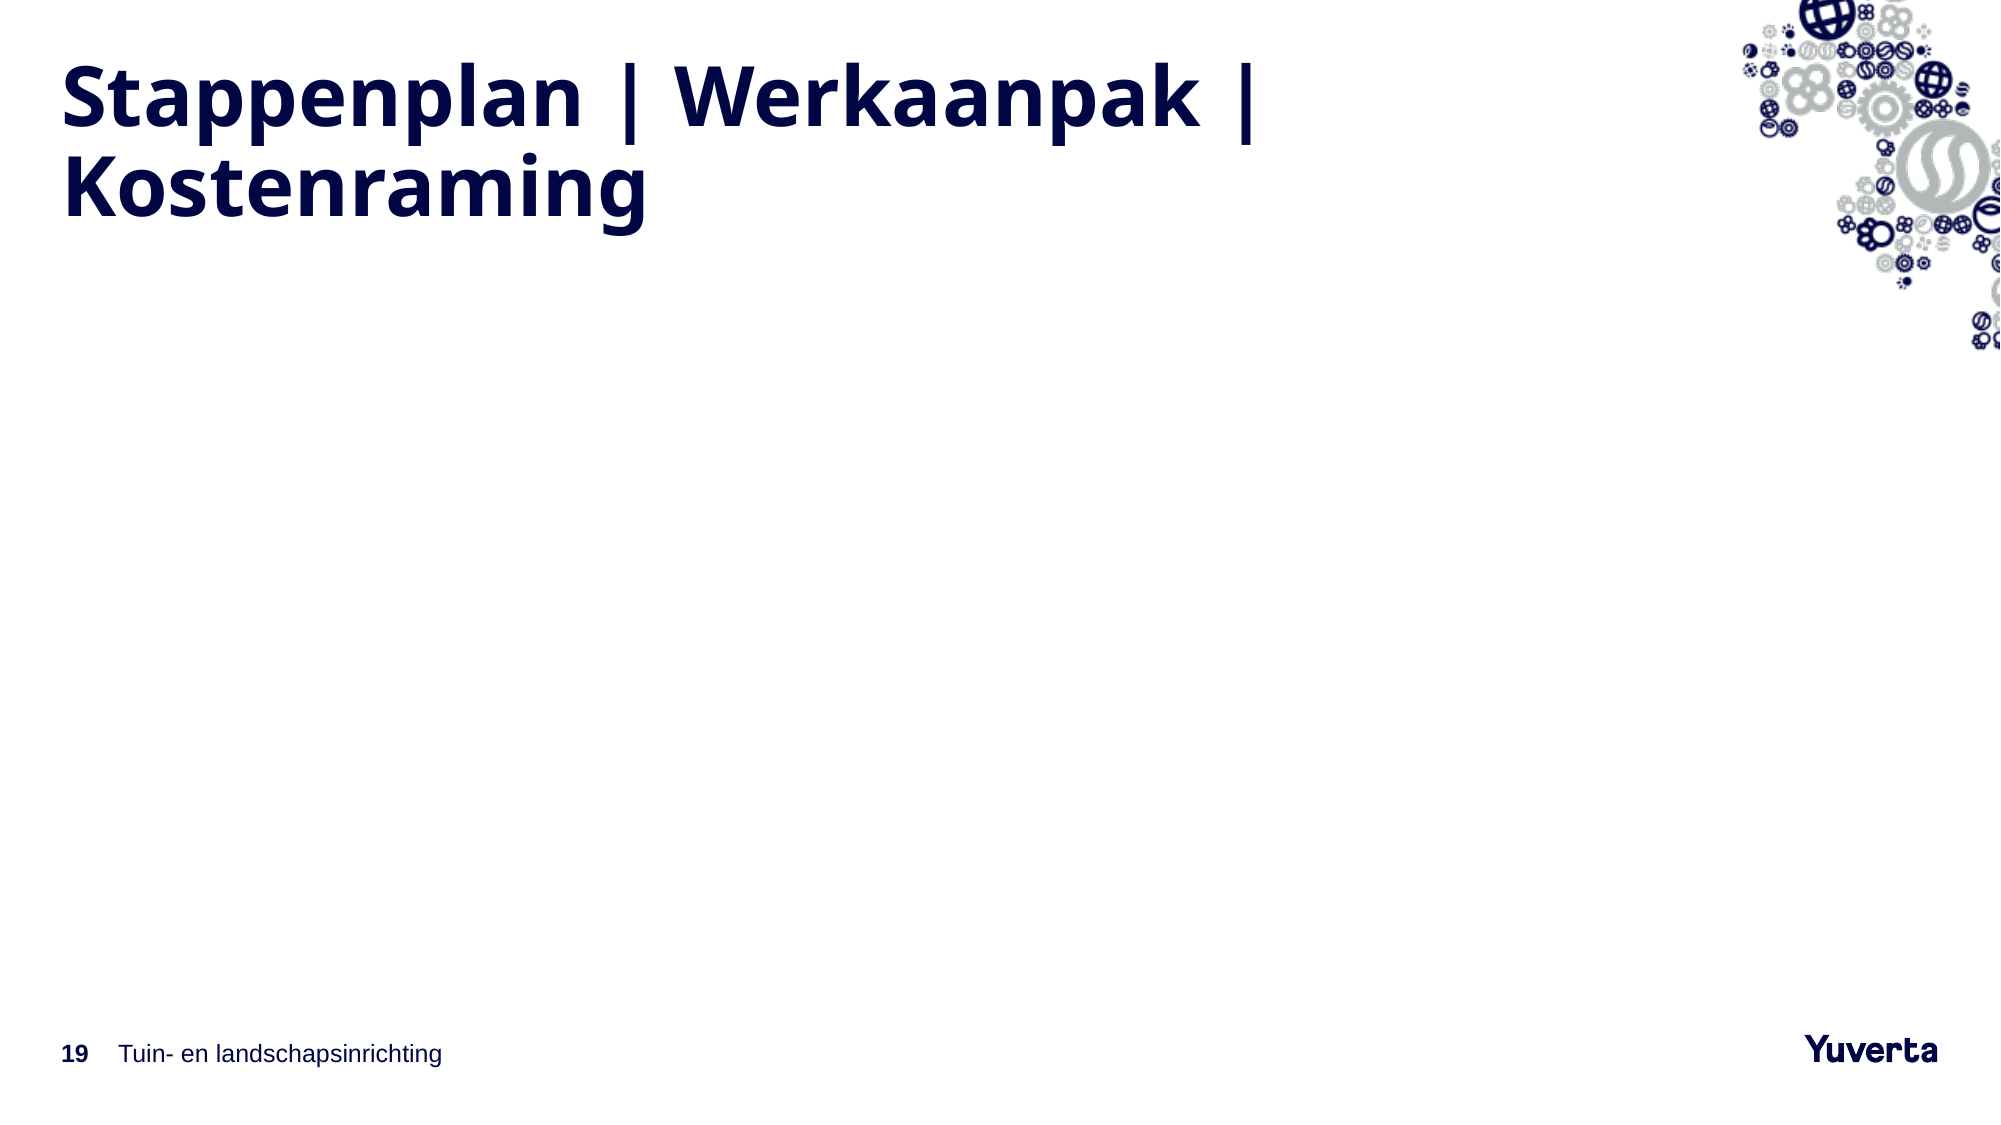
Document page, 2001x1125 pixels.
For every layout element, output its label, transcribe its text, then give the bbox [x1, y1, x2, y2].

footer Tuin- en landschapsinrichting [118, 1037, 987, 1073]
title Stappenplan | Werkaanpak | Kostenraming [60, 48, 1720, 239]
picture [0, 0, 2000, 1125]
slide_number 19 [60, 1037, 113, 1073]
